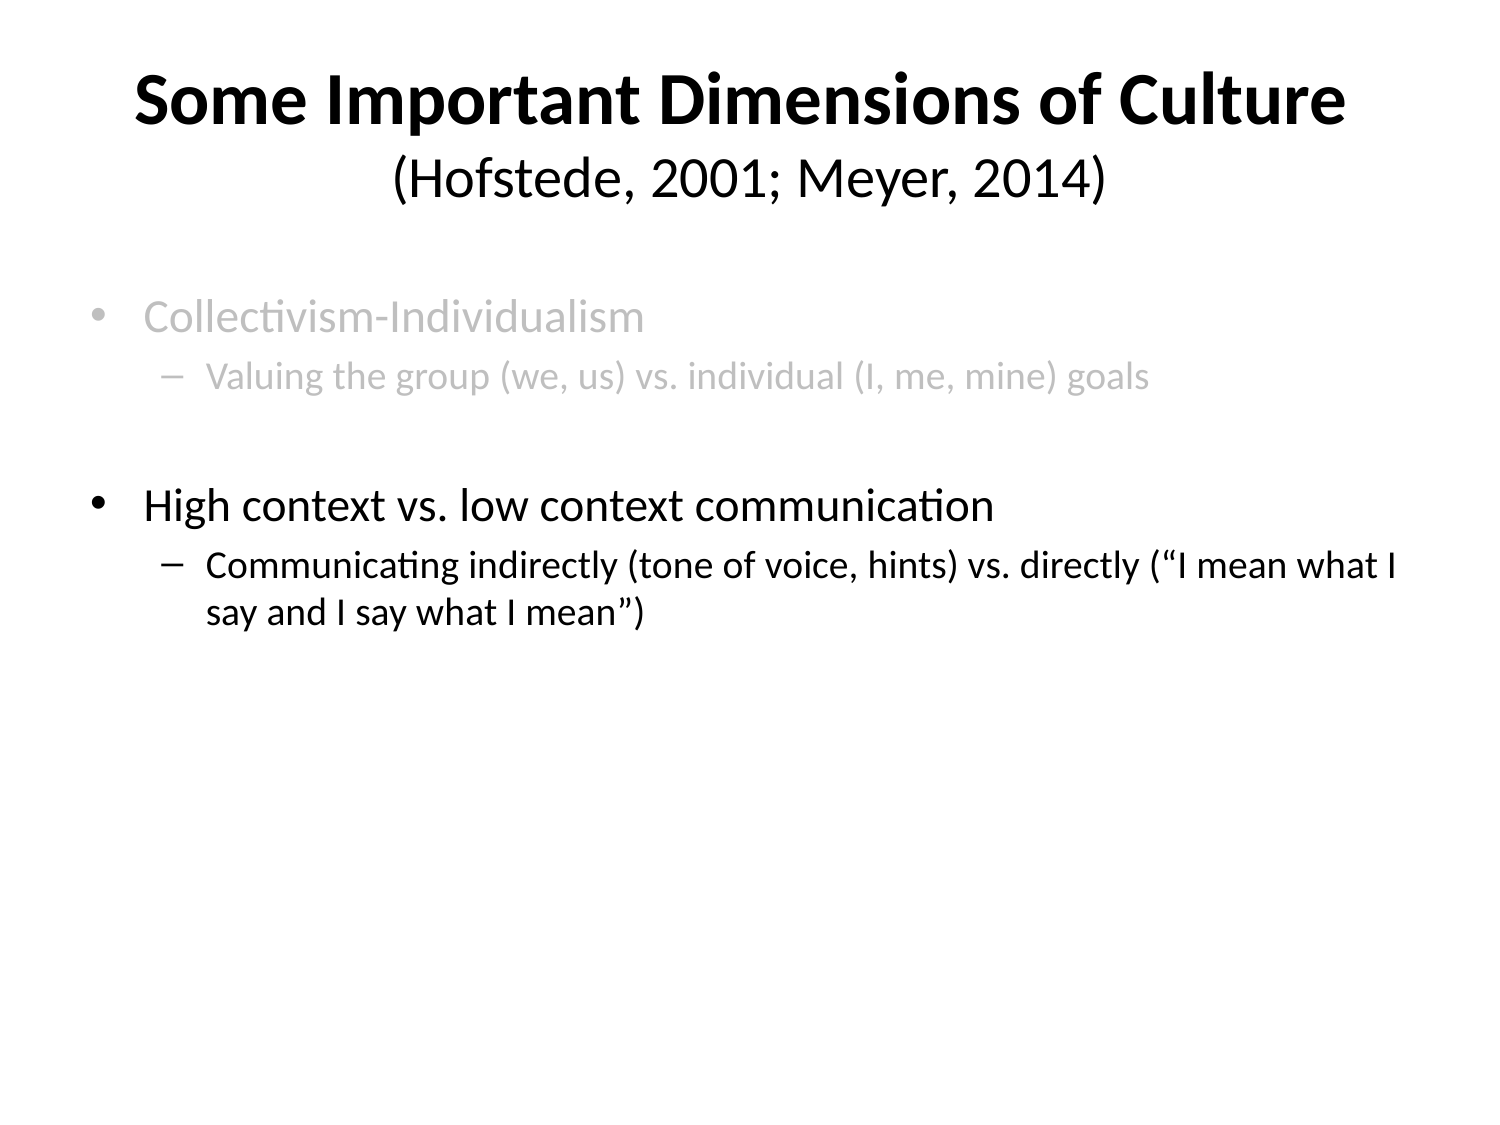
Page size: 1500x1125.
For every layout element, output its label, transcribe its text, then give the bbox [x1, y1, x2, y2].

list Collectivism-Individualism Valuing the group (we, us) vs. individual (I, me, mine) goals High context vs. low context communication Communicating indirectly (tone of voice, hints) vs. directly (“I mean what I say and I say what I mean”) Confrontation vs. Harmony Willingness to engage in confrontation vs. avoiding disagreement Time orientation Flexible vs. strict attitude towards time [75, 277, 1425, 1021]
title Some Important Dimensions of Culture (Hofstede, 2001; Meyer, 2014) [75, 35, 1425, 224]
